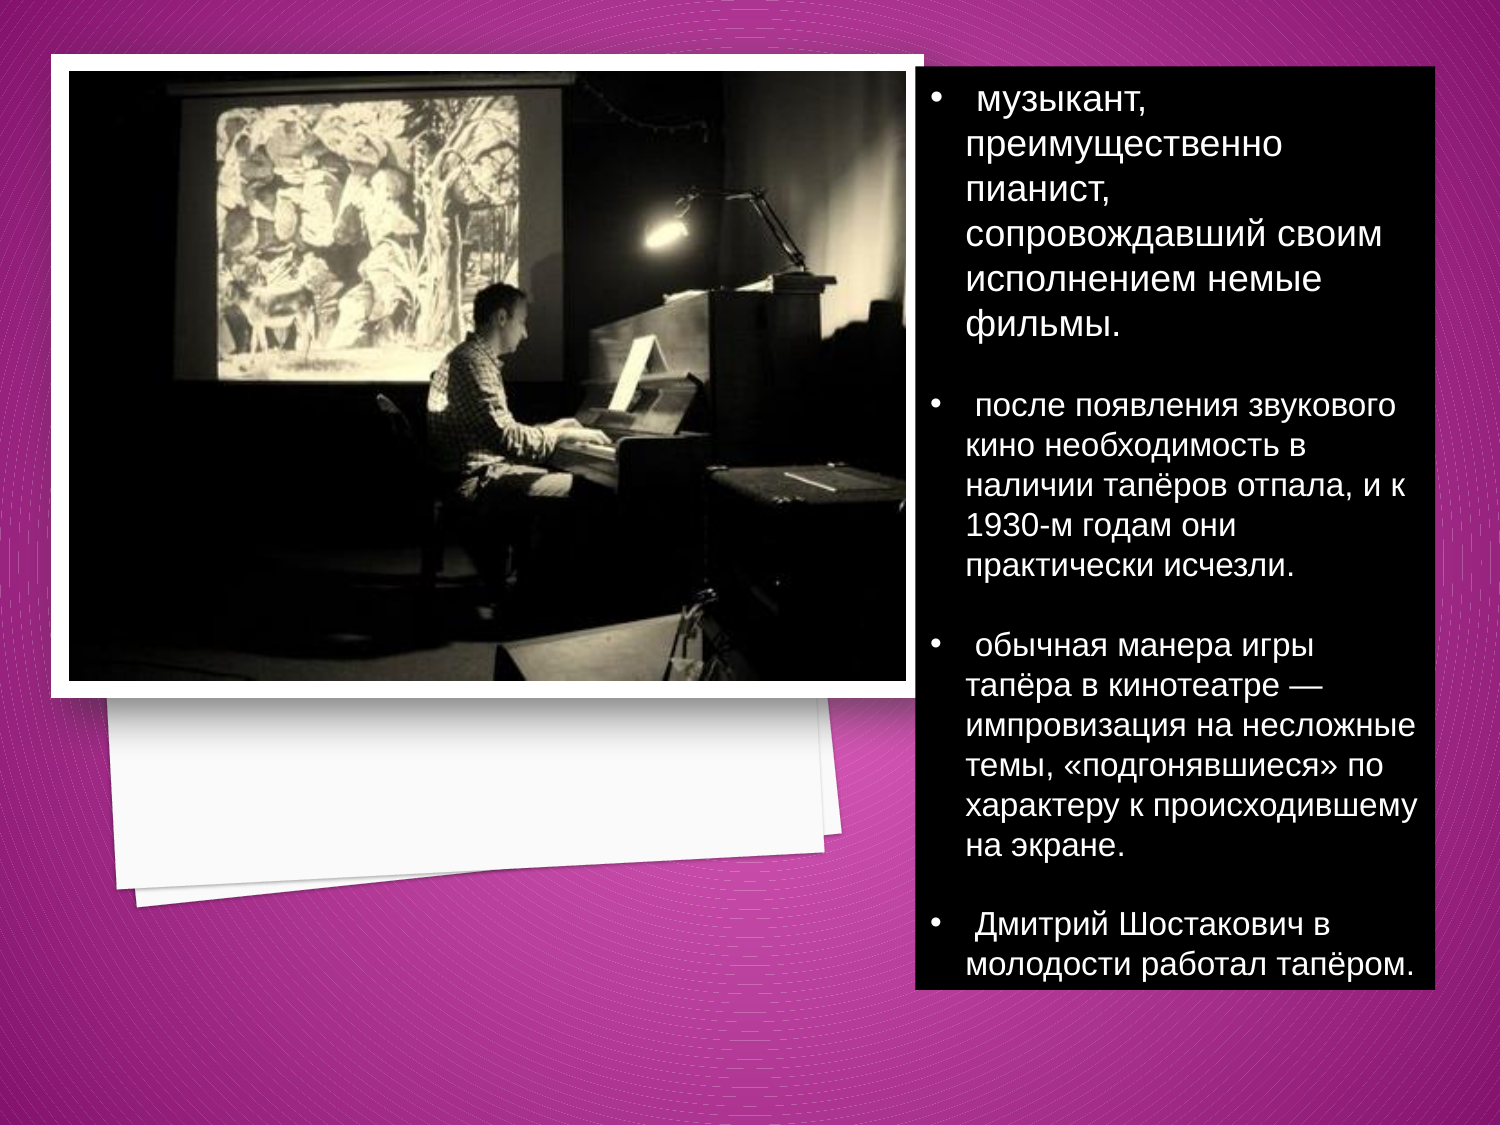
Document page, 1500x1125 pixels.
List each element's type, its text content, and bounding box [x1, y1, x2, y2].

title ТАПЁР [1436, 187, 1447, 525]
text_box музыкант, преимущественно пианист, сопровождавший своим исполнением немые фильмы. после появления звукового кино необходимость в наличии тапёров отпала, и к 1930-м годам они практически исчезли. обычная манера игры тапёра в кинотеатре — импровизация на несложные темы, «подгонявшиеся» по характеру к происходившему на экране. Дмитрий Шостакович в молодости работал тапёром. [915, 66, 1436, 990]
picture [68, 70, 907, 682]
